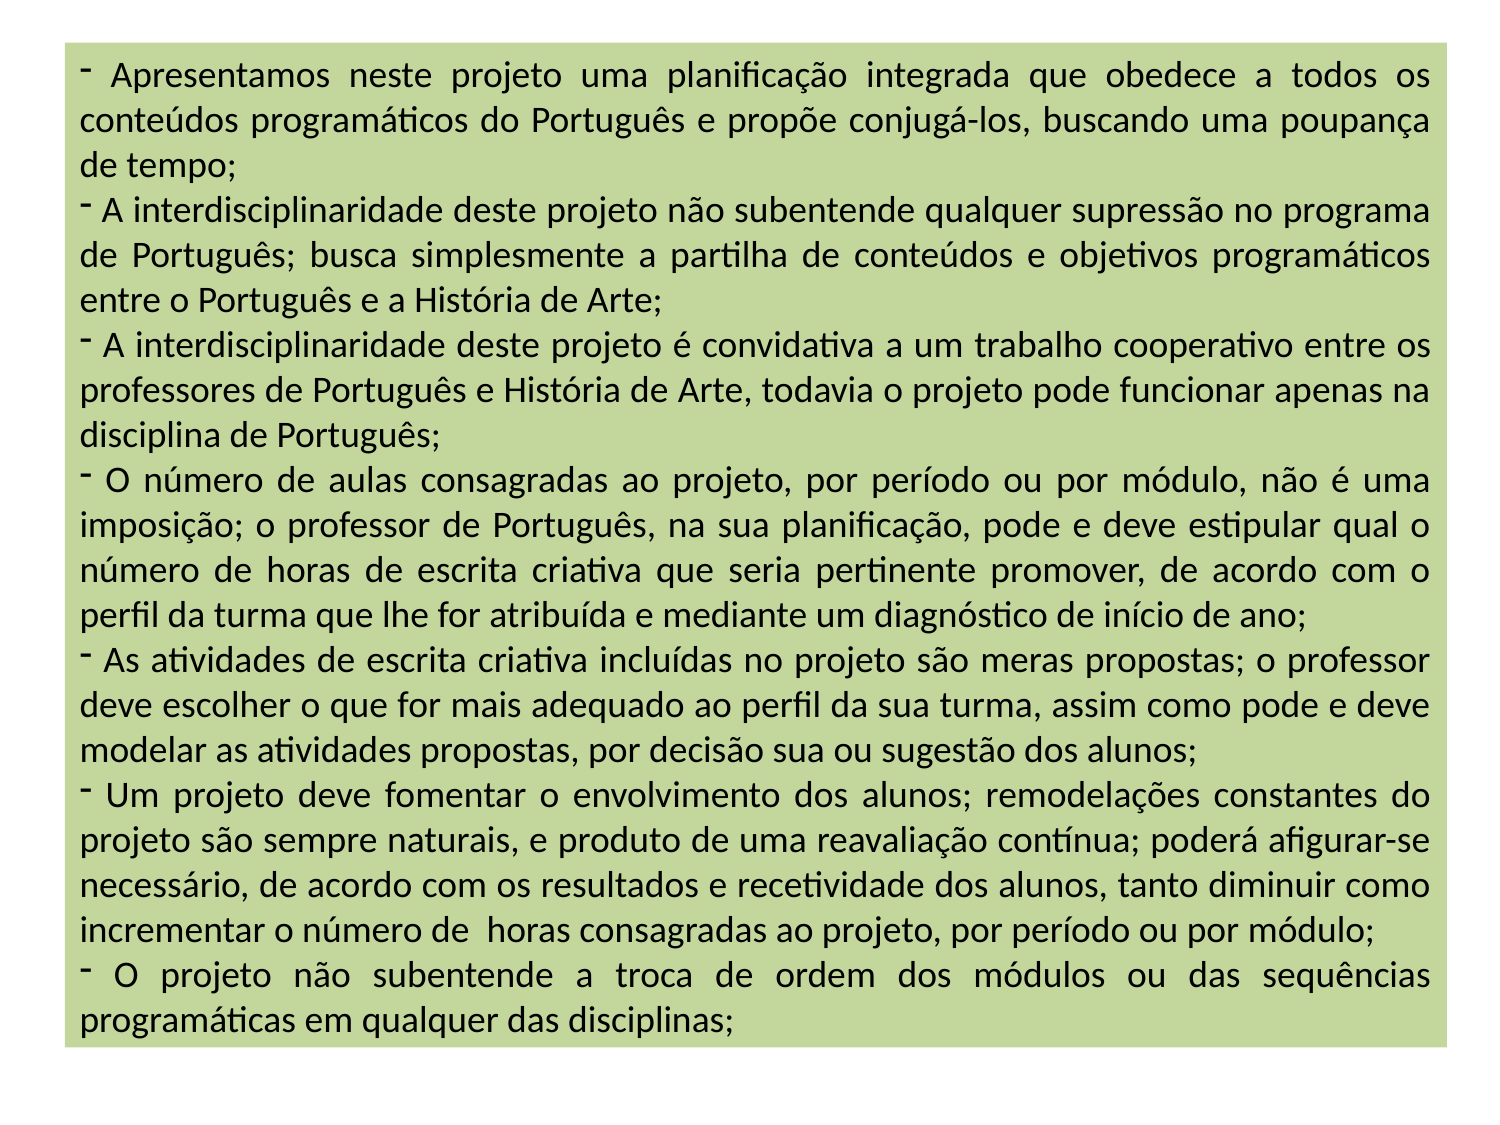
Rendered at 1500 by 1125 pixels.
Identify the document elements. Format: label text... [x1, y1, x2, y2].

text_box Apresentamos neste projeto uma planificação integrada que obedece a todos os conteúdos programáticos do Português e propõe conjugá-los, buscando uma poupança de tempo; A interdisciplinaridade deste projeto não subentende qualquer supressão no programa de Português; busca simplesmente a partilha de conteúdos e objetivos programáticos entre o Português e a História de Arte; A interdisciplinaridade deste projeto é convidativa a um trabalho cooperativo entre os professores de Português e História de Arte, todavia o projeto pode funcionar apenas na disciplina de Português; O número de aulas consagradas ao projeto, por período ou por módulo, não é uma imposição; o professor de Português, na sua planificação, pode e deve estipular qual o número de horas de escrita criativa que seria pertinente promover, de acordo com o perfil da turma que lhe for atribuída e mediante um diagnóstico de início de ano; As atividades de escrita criativa incluídas no projeto são meras propostas; o professor deve escolher o que for mais adequado ao perfil da sua turma, assim como pode e deve modelar as atividades propostas, por decisão sua ou sugestão dos alunos; Um projeto deve fomentar o envolvimento dos alunos; remodelações constantes do projeto são sempre naturais, e produto de uma reavaliação contínua; poderá afigurar-se necessário, de acordo com os resultados e recetividade dos alunos, tanto diminuir como incrementar o número de horas consagradas ao projeto, por período ou por módulo; O projeto não subentende a troca de ordem dos módulos ou das sequências programáticas em qualquer das disciplinas; [64, 42, 1447, 1048]
